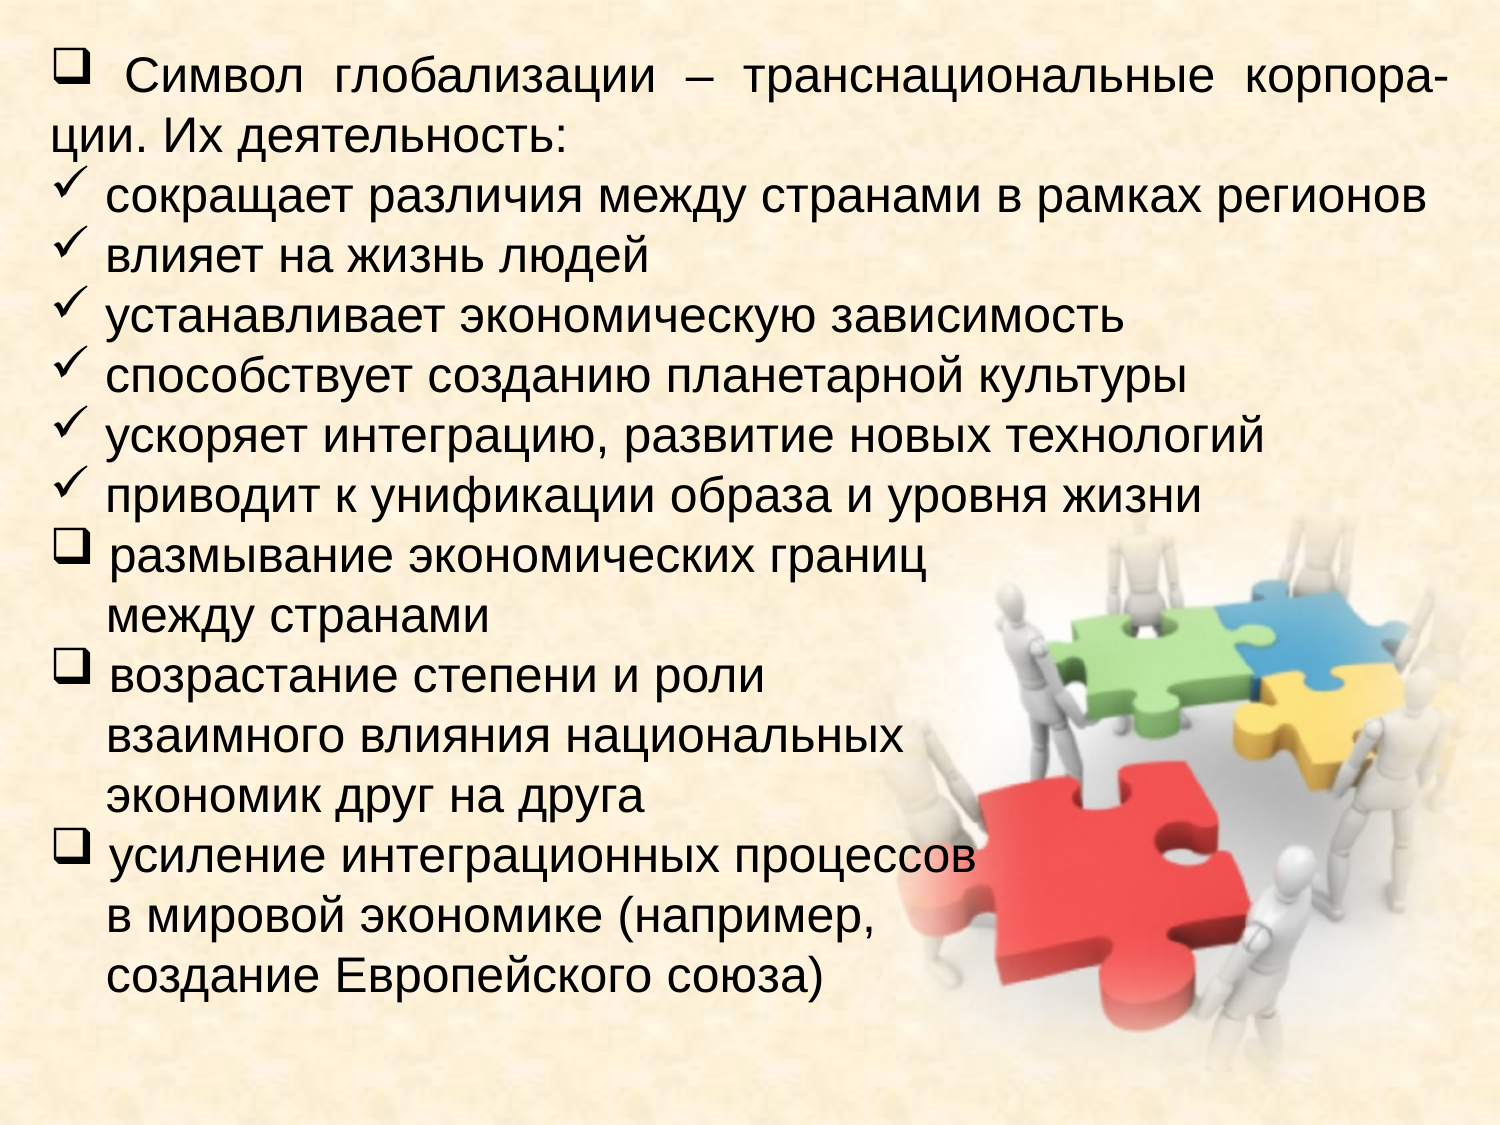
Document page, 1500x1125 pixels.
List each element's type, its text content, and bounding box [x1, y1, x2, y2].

text_box размывание экономических границ между странами возрастание степени и роли взаимного влияния национальных экономик друг на друга усиление интеграционных процессов в мировой экономике (например, создание Европейского союза) [35, 515, 838, 1011]
picture [0, 0, 1500, 1125]
text_box Символ глобализации – транснациональные корпора-ции. Их деятельность: сокращает различия между странами в рамках регионов влияет на жизнь людей устанавливает экономическую зависимость способствует созданию планетарной культуры ускоряет интеграцию, развитие новых технологий приводит к унификации образа и уровня жизни [35, 35, 1465, 515]
